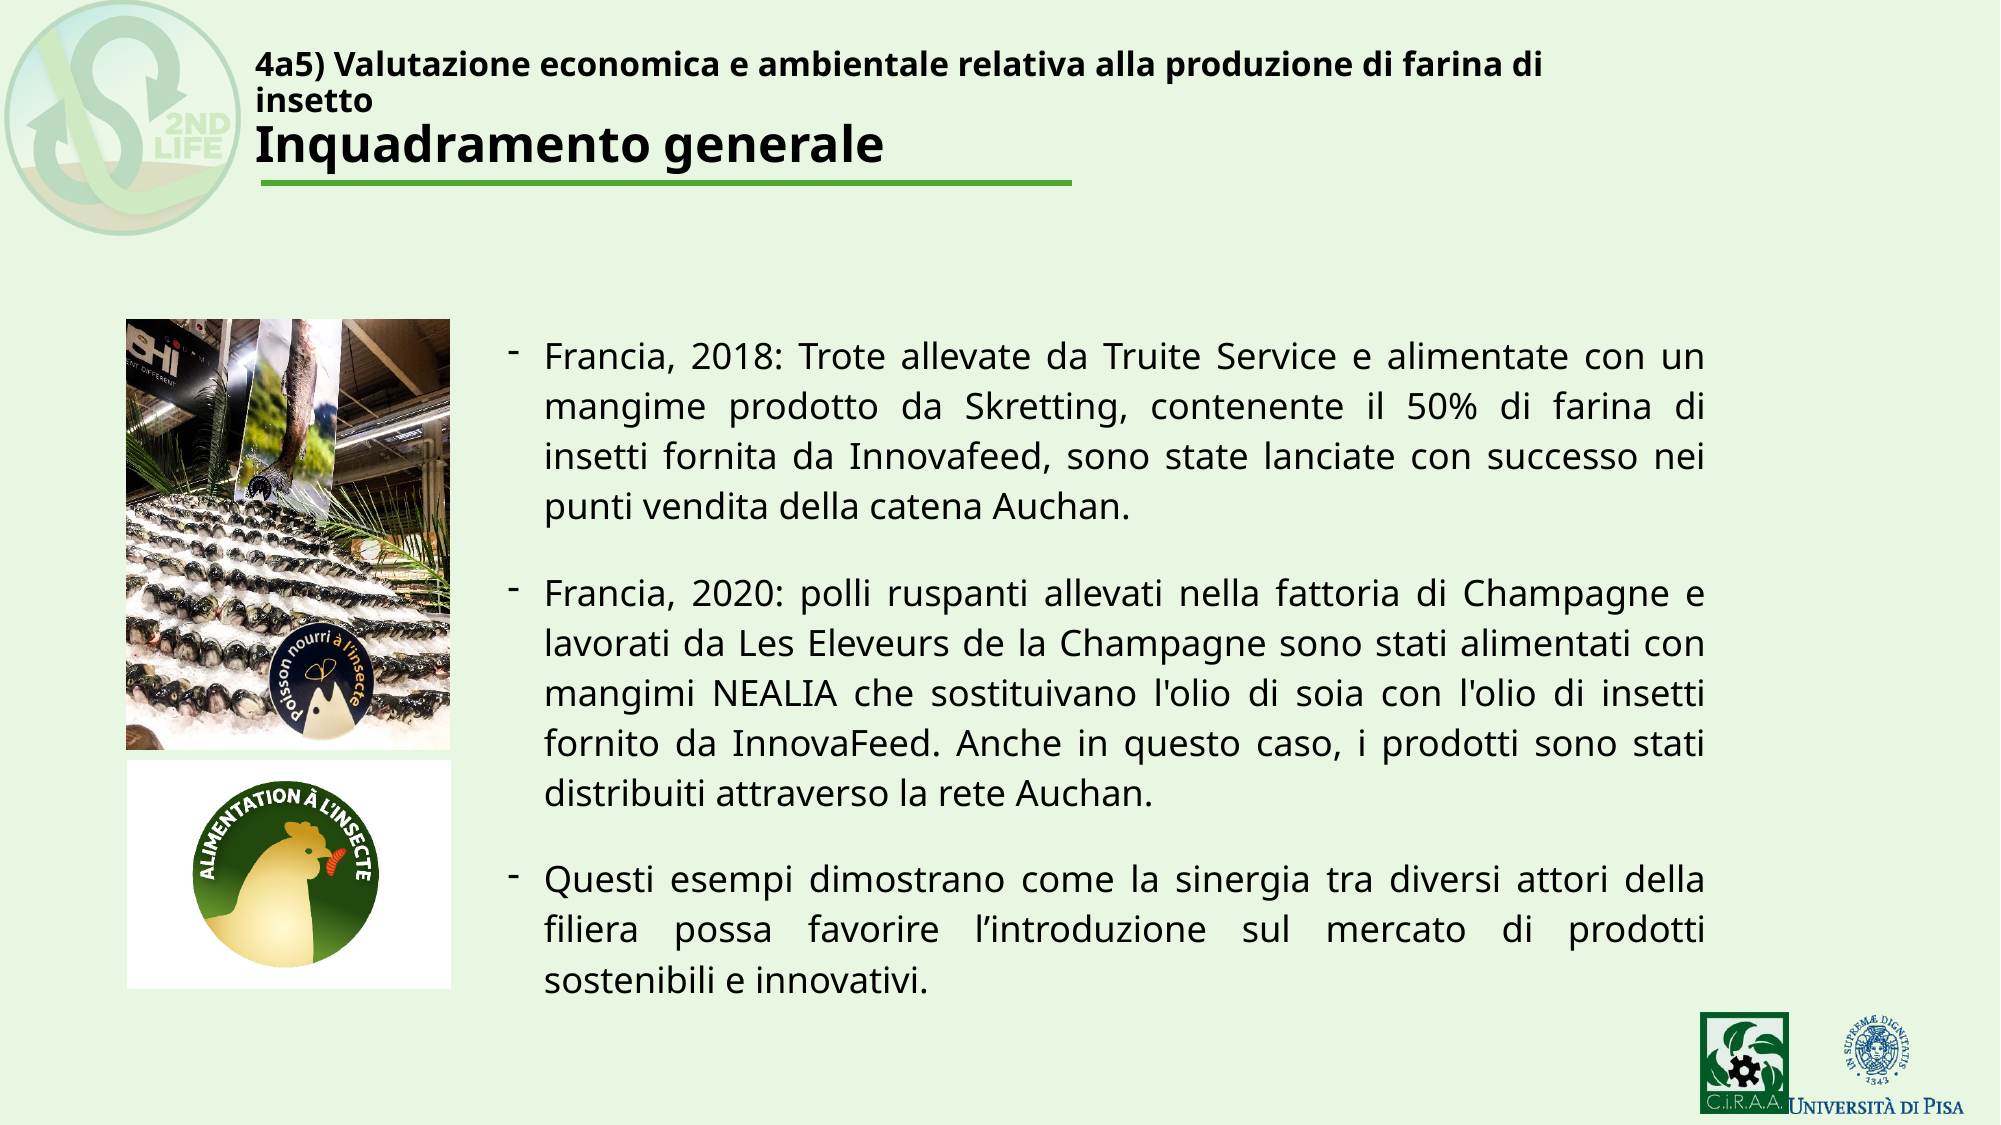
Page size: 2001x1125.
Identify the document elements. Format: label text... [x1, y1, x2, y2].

title 4a5) Valutazione economica e ambientale relativa alla produzione di farina di insetto Inquadramento generale [240, 38, 1627, 257]
picture [126, 759, 451, 990]
list Francia, 2018: Trote allevate da Truite Service e alimentate con un mangime prodotto da Skretting, contenente il 50% di farina di insetti fornita da Innovafeed, sono state lanciate con successo nei punti vendita della catena Auchan. Francia, 2020: polli ruspanti allevati nella fattoria di Champagne e lavorati da Les Eleveurs de la Champagne sono stati alimentati con mangimi NEALIA che sostituivano l'olio di soia con l'olio di insetti fornito da InnovaFeed. Anche in questo caso, i prodotti sono stati distribuiti attraverso la rete Auchan. Questi esempi dimostrano come la sinergia tra diversi attori della filiera possa favorire l’introduzione sul mercato di prodotti sostenibili e innovativi. [492, 319, 1722, 1013]
picture [126, 318, 450, 750]
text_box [1699, 1011, 1964, 1114]
picture [4, 0, 241, 237]
